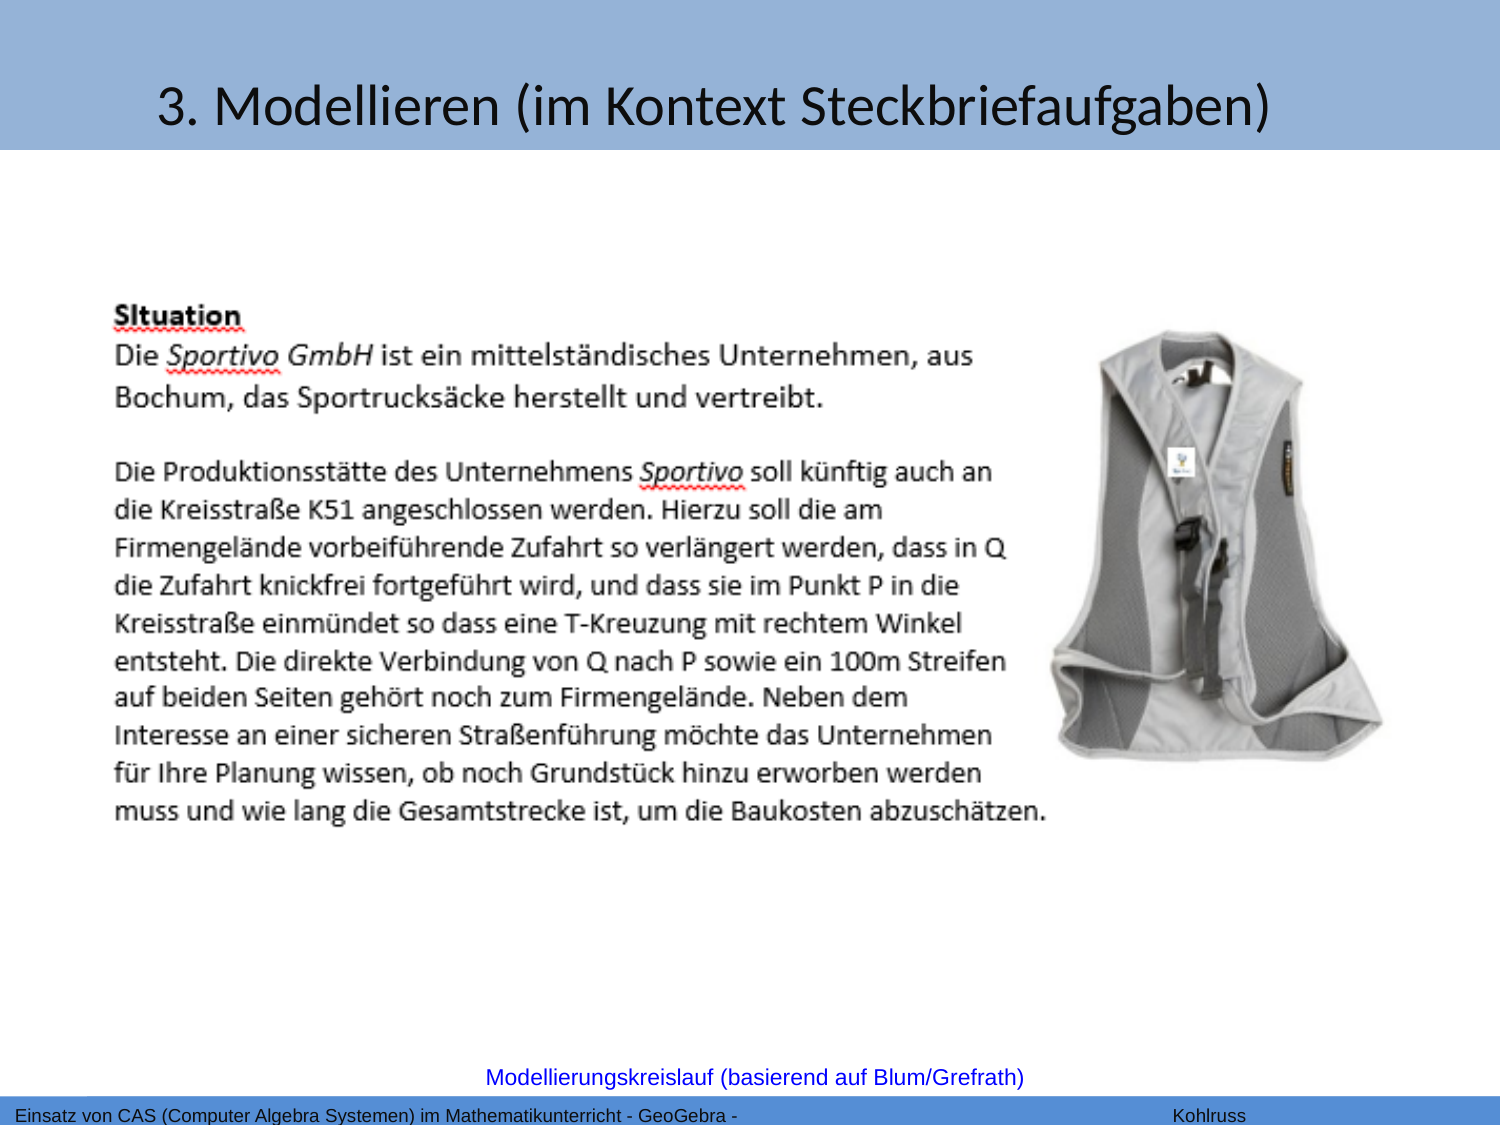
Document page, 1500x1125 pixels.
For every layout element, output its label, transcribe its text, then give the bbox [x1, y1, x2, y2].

text_box Modellierungskreislauf (basierend auf Blum/Grefrath) [470, 1054, 1443, 1097]
text_box 3. Modellieren (im Kontext Steckbriefaufgaben) [141, 59, 1500, 145]
picture [62, 271, 1409, 842]
